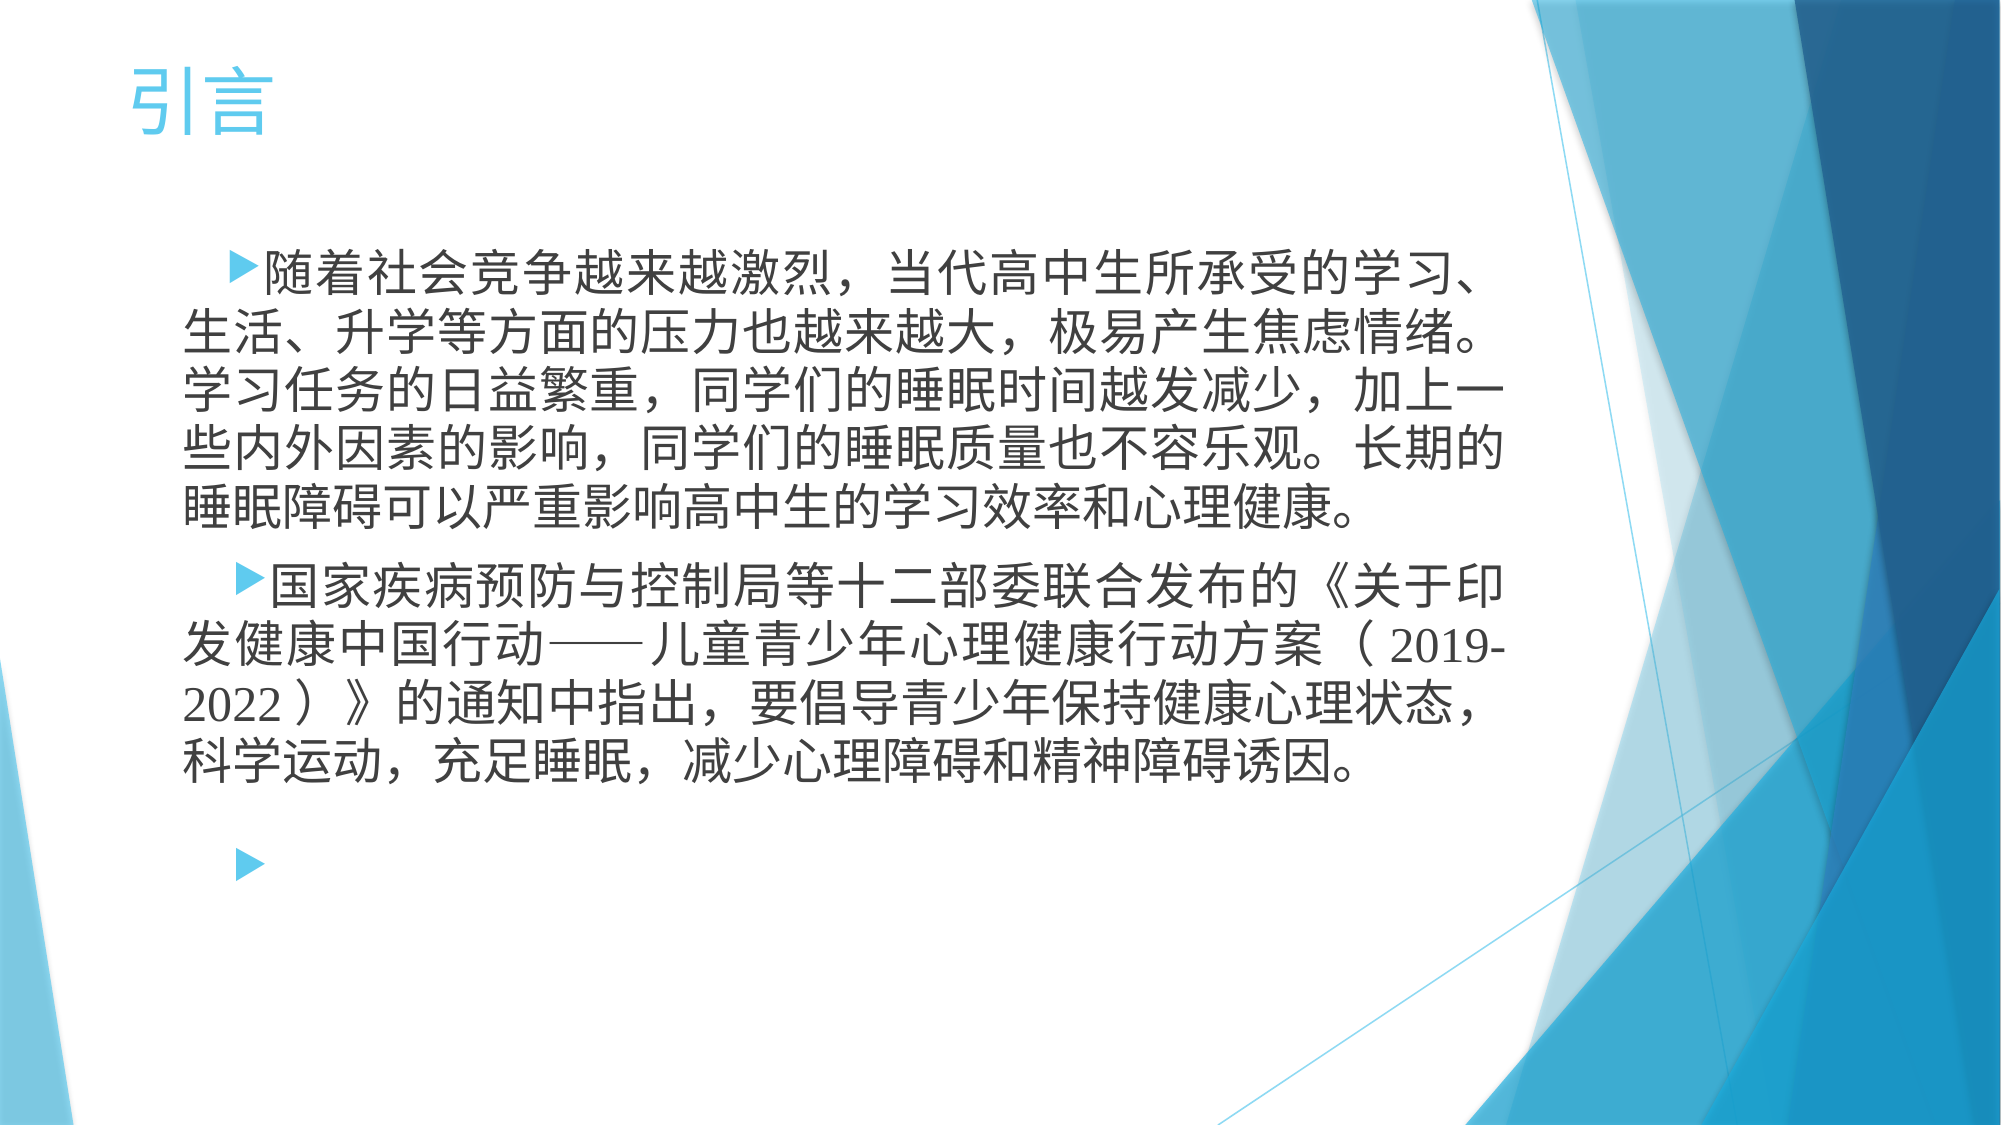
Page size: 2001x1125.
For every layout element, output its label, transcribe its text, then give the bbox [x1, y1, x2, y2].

title 引言 [111, 47, 1522, 236]
list 随着社会竞争越来越激烈，当代高中生所承受的学习、生活、升学等方面的压力也越来越大，极易产生焦虑情绪。学习任务的日益繁重，同学们的睡眠时间越发减少，加上一些内外因素的影响，同学们的睡眠质量也不容乐观。长期的睡眠障碍可以严重影响高中生的学习效率和心理健康。 国家疾病预防与控制局等十二部委联合发布的《关于印发健康中国行动——儿童青少年心理健康行动方案（2019-2022）》的通知中指出，要倡导青少年保持健康心理状态，科学运动，充足睡眠，减少心理障碍和精神障碍诱因。 [111, 236, 1522, 992]
